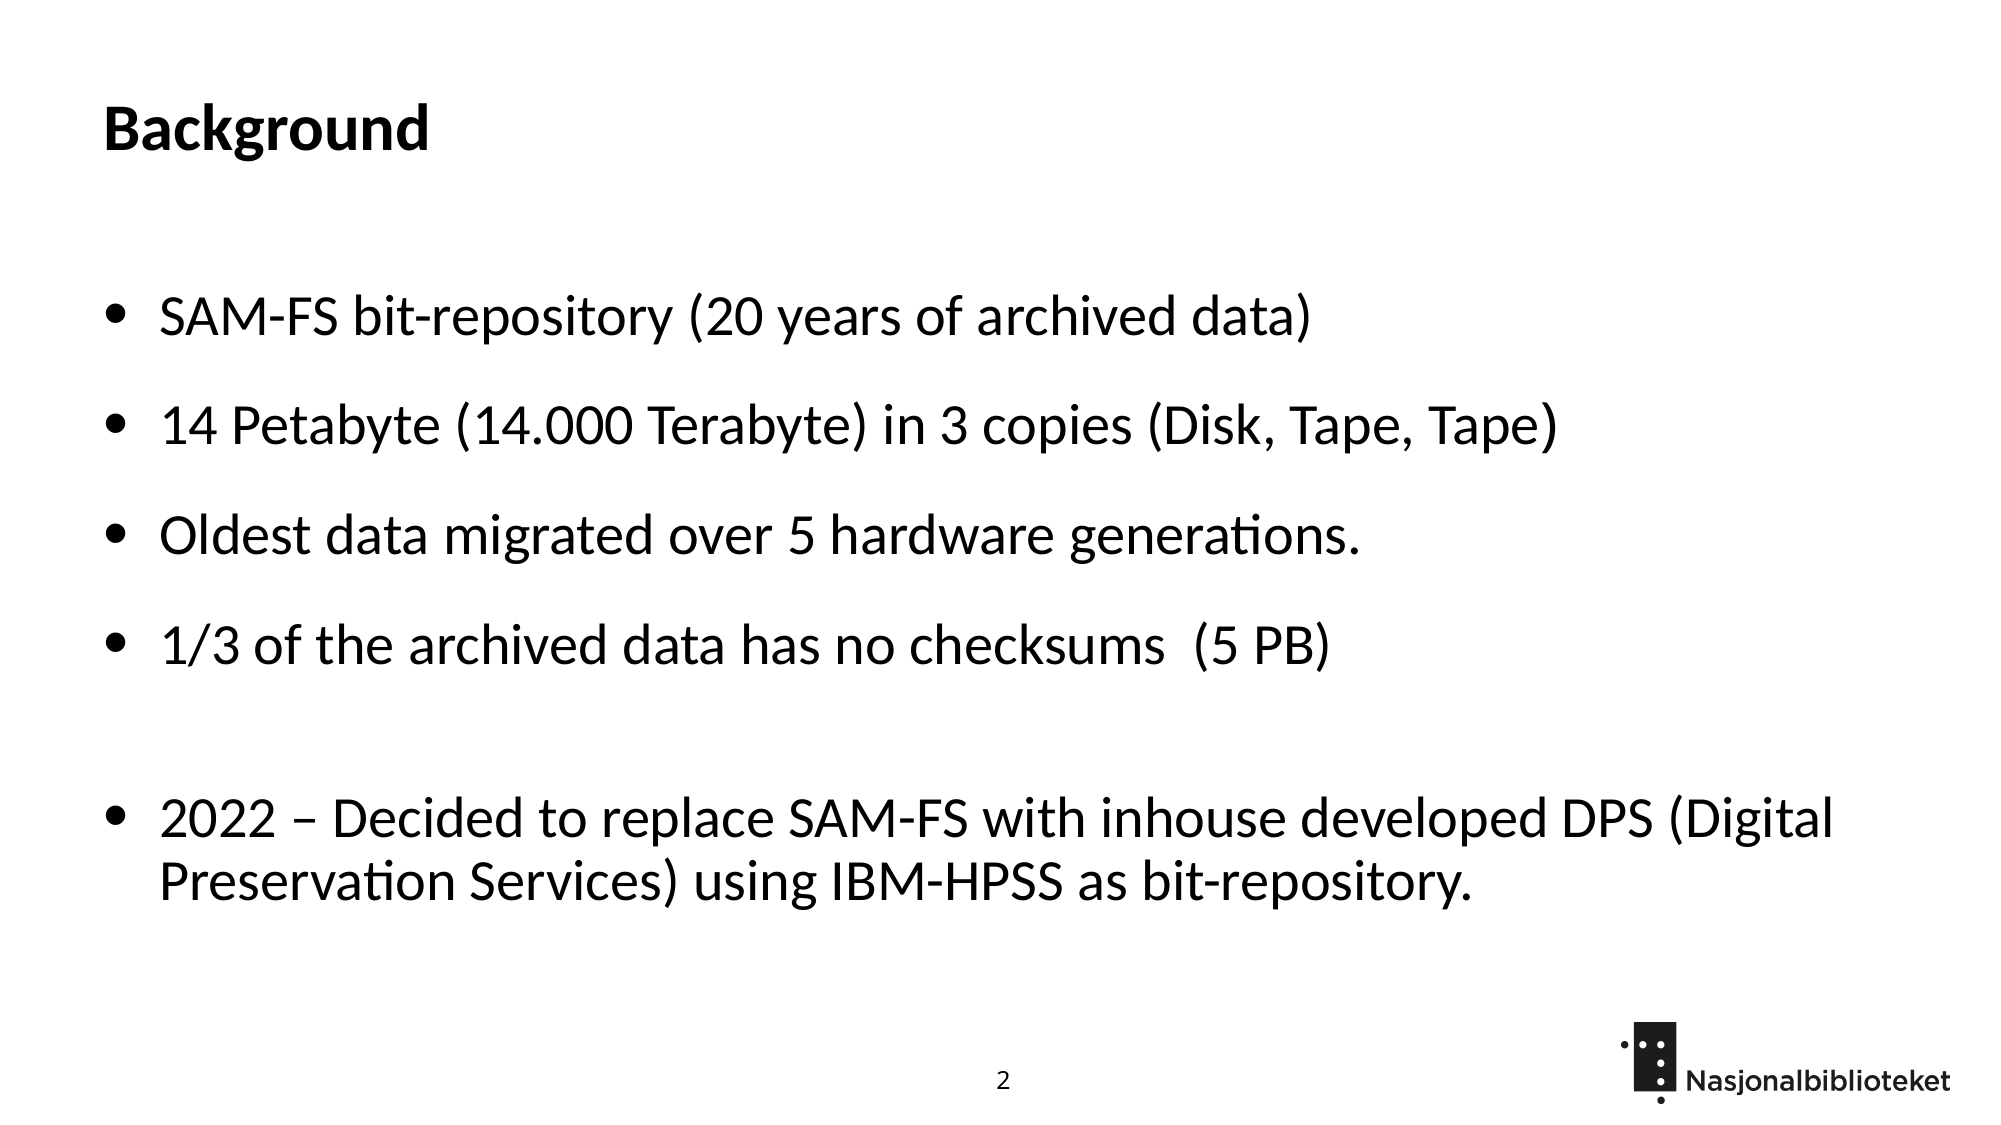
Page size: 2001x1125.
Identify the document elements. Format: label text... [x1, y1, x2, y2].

list SAM-FS bit-repository (20 years of archived data) 14 Petabyte (14.000 Terabyte) in 3 copies (Disk, Tape, Tape) Oldest data migrated over 5 hardware generations. 1/3 of the archived data has no checksums (5 PB) 2022 – Decided to replace SAM-FS with inhouse developed DPS (Digital Preservation Services) using IBM-HPSS as bit-repository. [98, 279, 1902, 927]
picture [1621, 1022, 1950, 1104]
slide_number 2 [987, 1064, 1012, 1105]
title Background [98, 87, 1902, 207]
